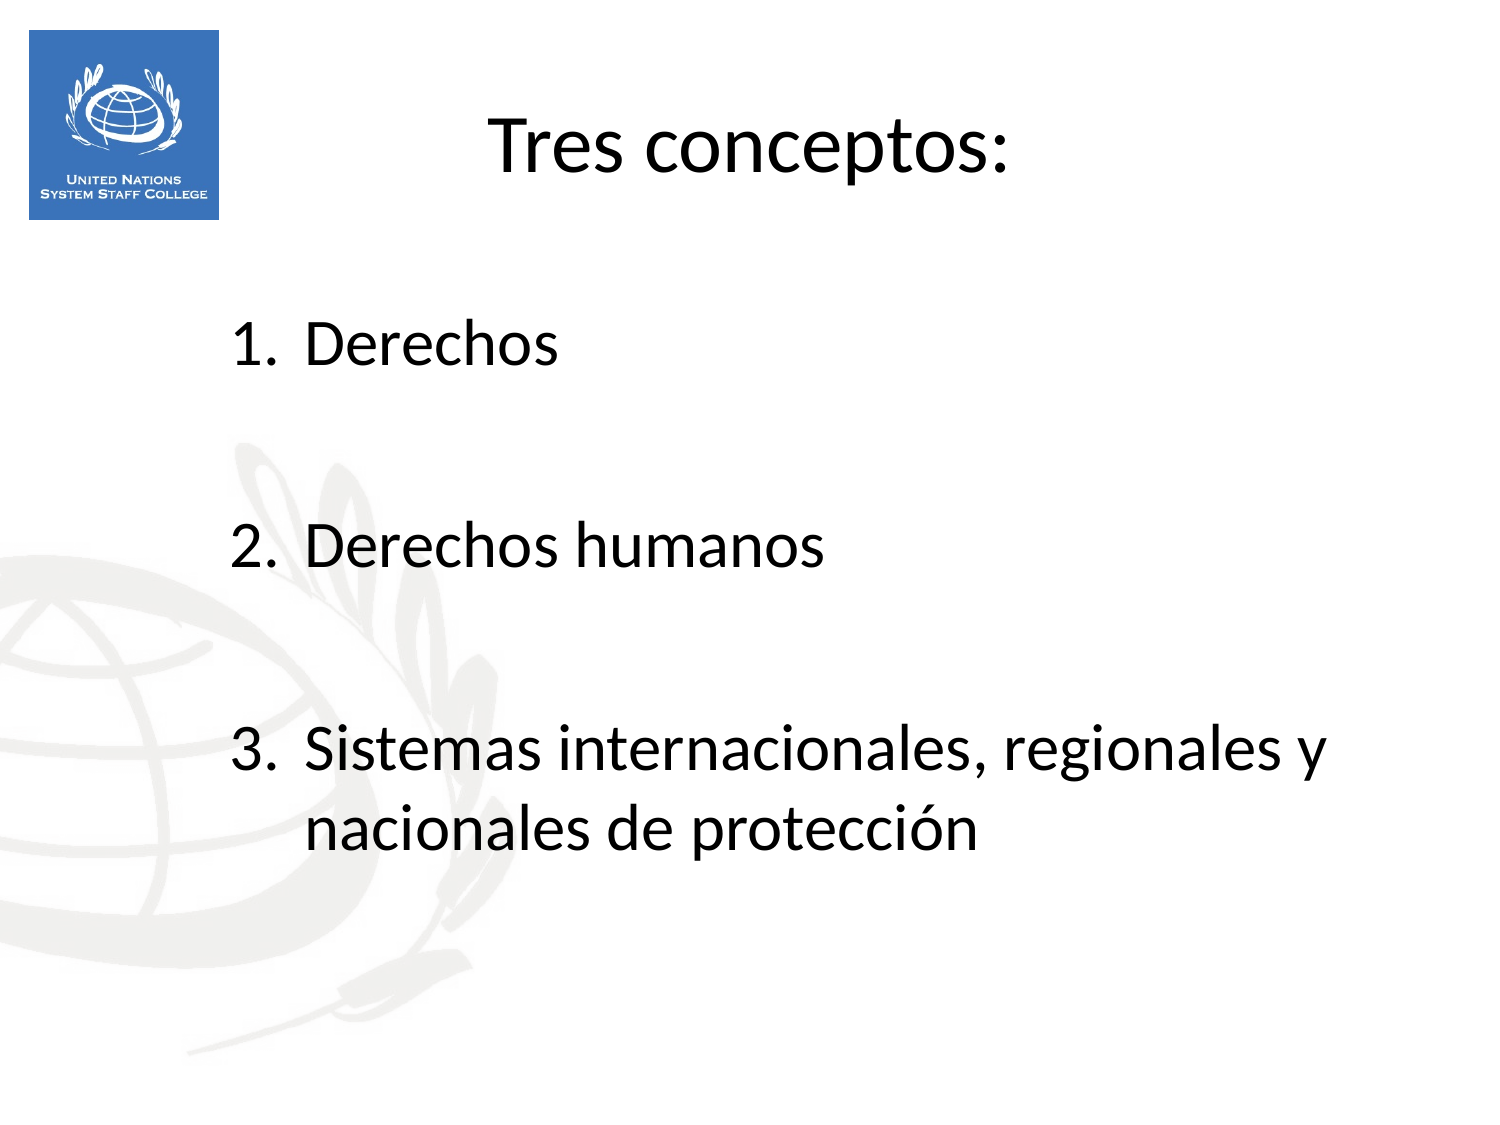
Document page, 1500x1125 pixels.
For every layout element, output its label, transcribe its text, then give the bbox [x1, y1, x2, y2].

title Tres conceptos: [74, 44, 1426, 233]
list Derechos Derechos humanos Sistemas internacionales, regionales y nacionales de protección [64, 290, 1416, 1034]
picture [29, 30, 219, 220]
